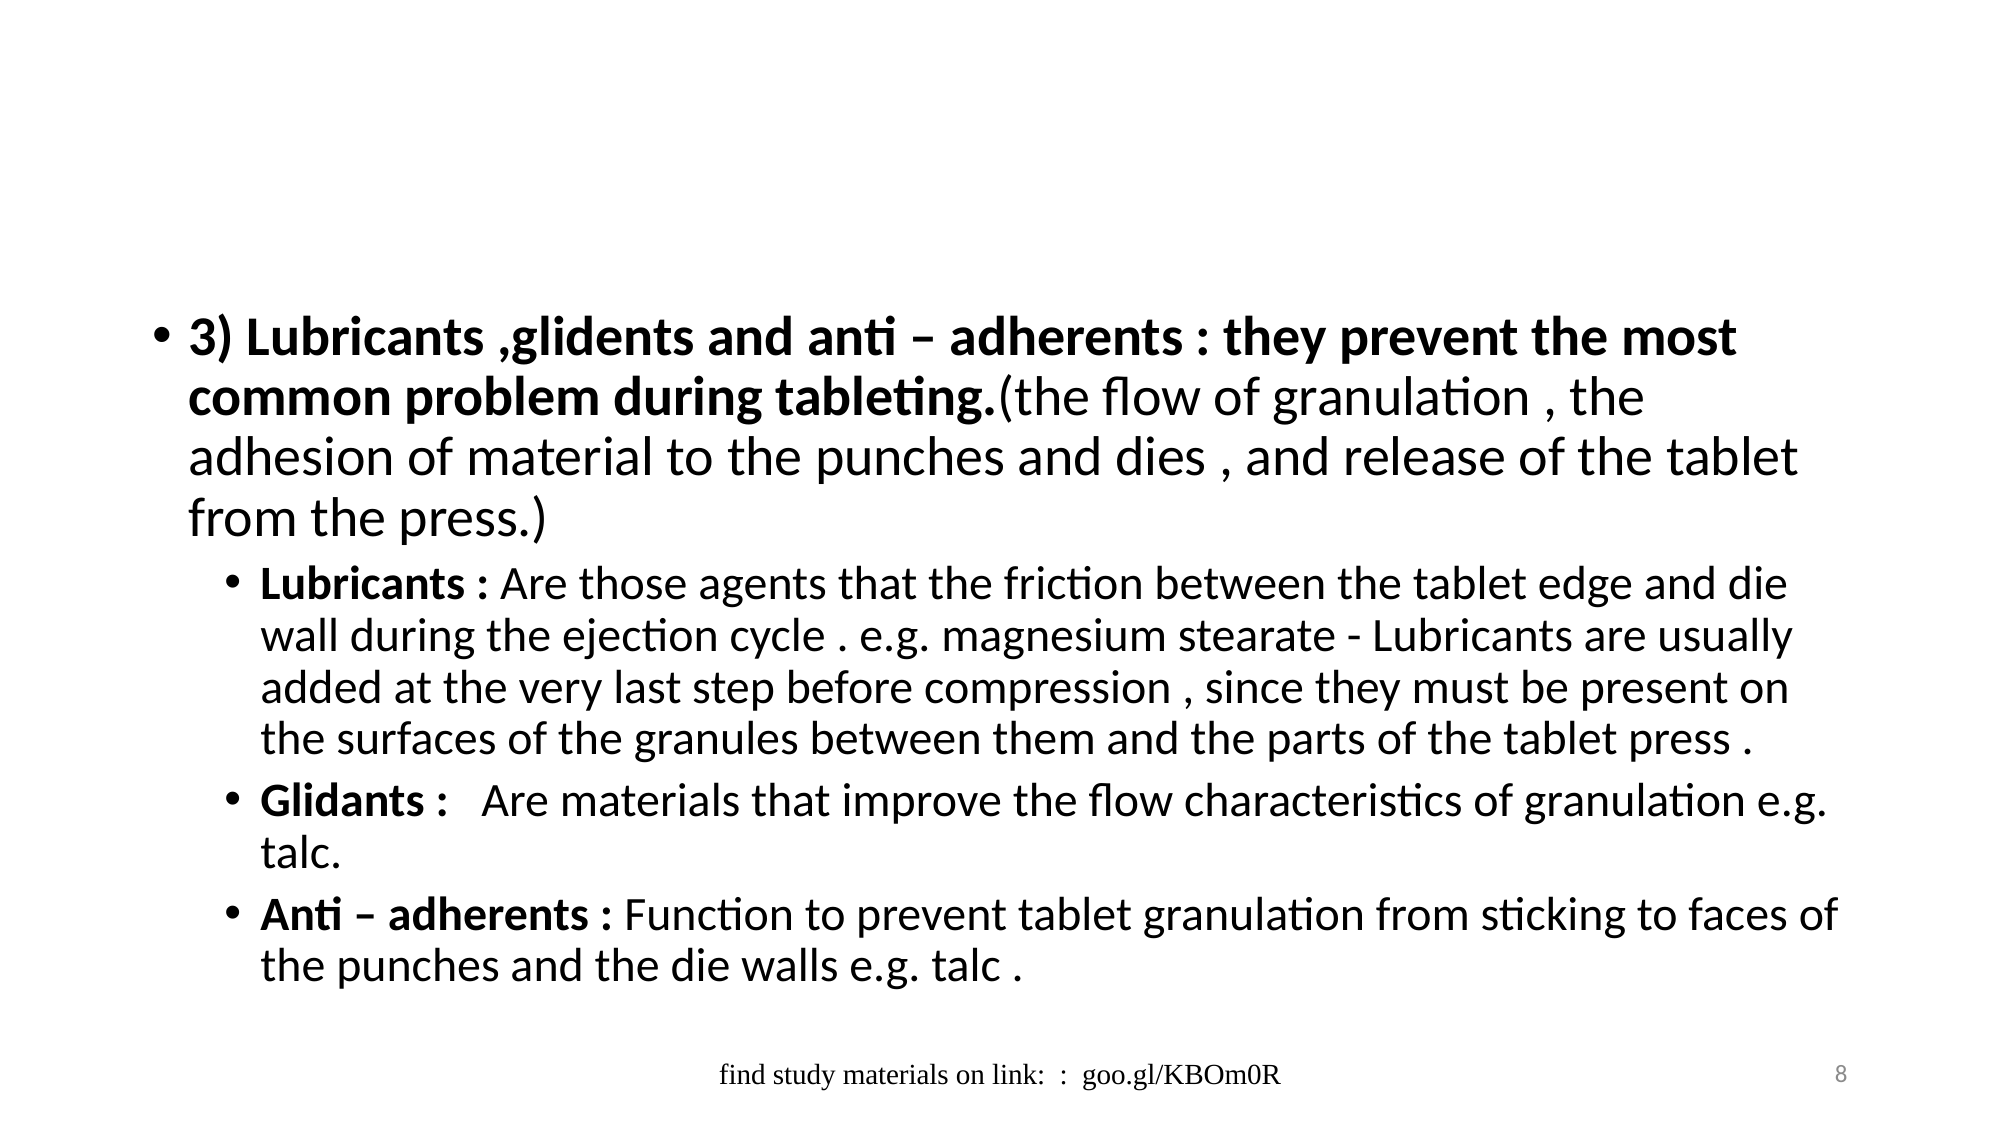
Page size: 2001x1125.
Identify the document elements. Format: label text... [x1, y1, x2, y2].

slide_number 8 [1412, 1042, 1863, 1103]
footer find study materials on link: : goo.gl/KBOm0R [662, 1042, 1338, 1103]
list 3) Lubricants ,glidents and anti – adherents : they prevent the most common problem during tableting.(the flow of granulation , the adhesion of material to the punches and dies , and release of the tablet from the press.) Lubricants : Are those agents that the friction between the tablet edge and die wall during the ejection cycle . e.g. magnesium stearate - Lubricants are usually added at the very last step before compression , since they must be present on the surfaces of the granules between them and the parts of the tablet press . Glidants : Are materials that improve the flow characteristics of granulation e.g. talc. Anti – adherents : Function to prevent tablet granulation from sticking to faces of the punches and the die walls e.g. talc . [137, 299, 1863, 1014]
